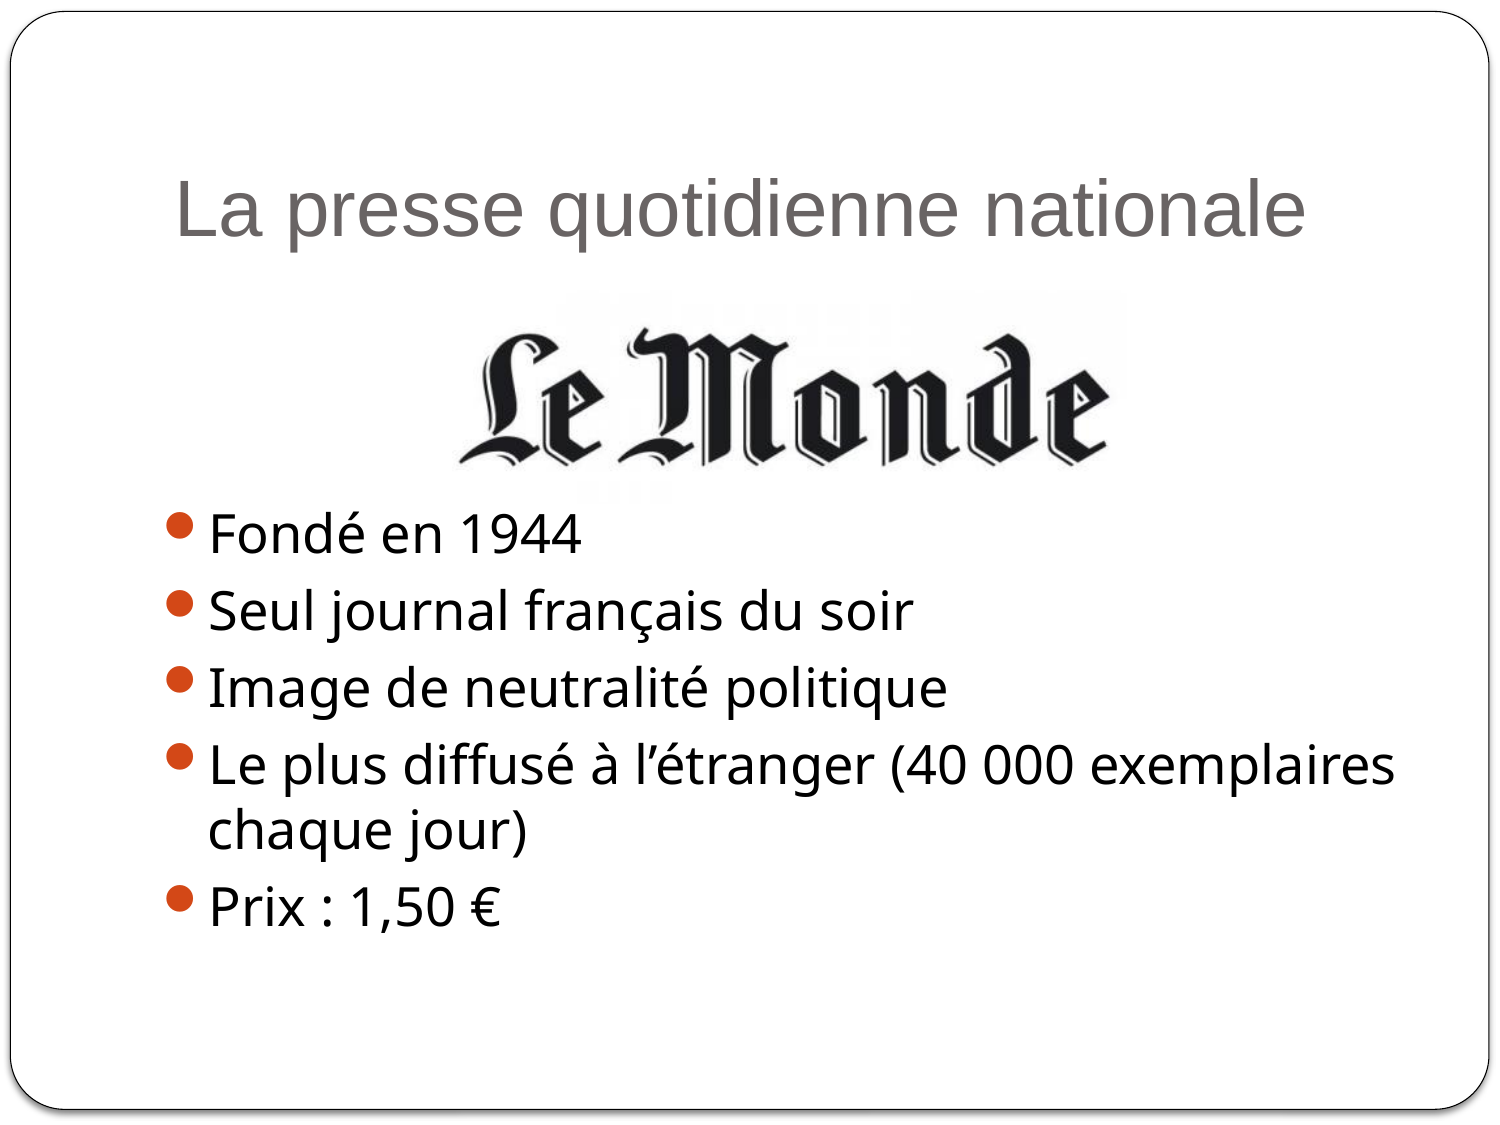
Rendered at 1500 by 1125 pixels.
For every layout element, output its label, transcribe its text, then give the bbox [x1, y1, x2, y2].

list Fondé en 1944 Seul journal français du soir Image de neutralité politique Le plus diffusé à l’étranger (40 000 exemplaires chaque jour) Prix : 1,50 € [147, 337, 1426, 988]
title La presse quotidienne nationale [159, 148, 1426, 269]
picture [442, 290, 1127, 504]
